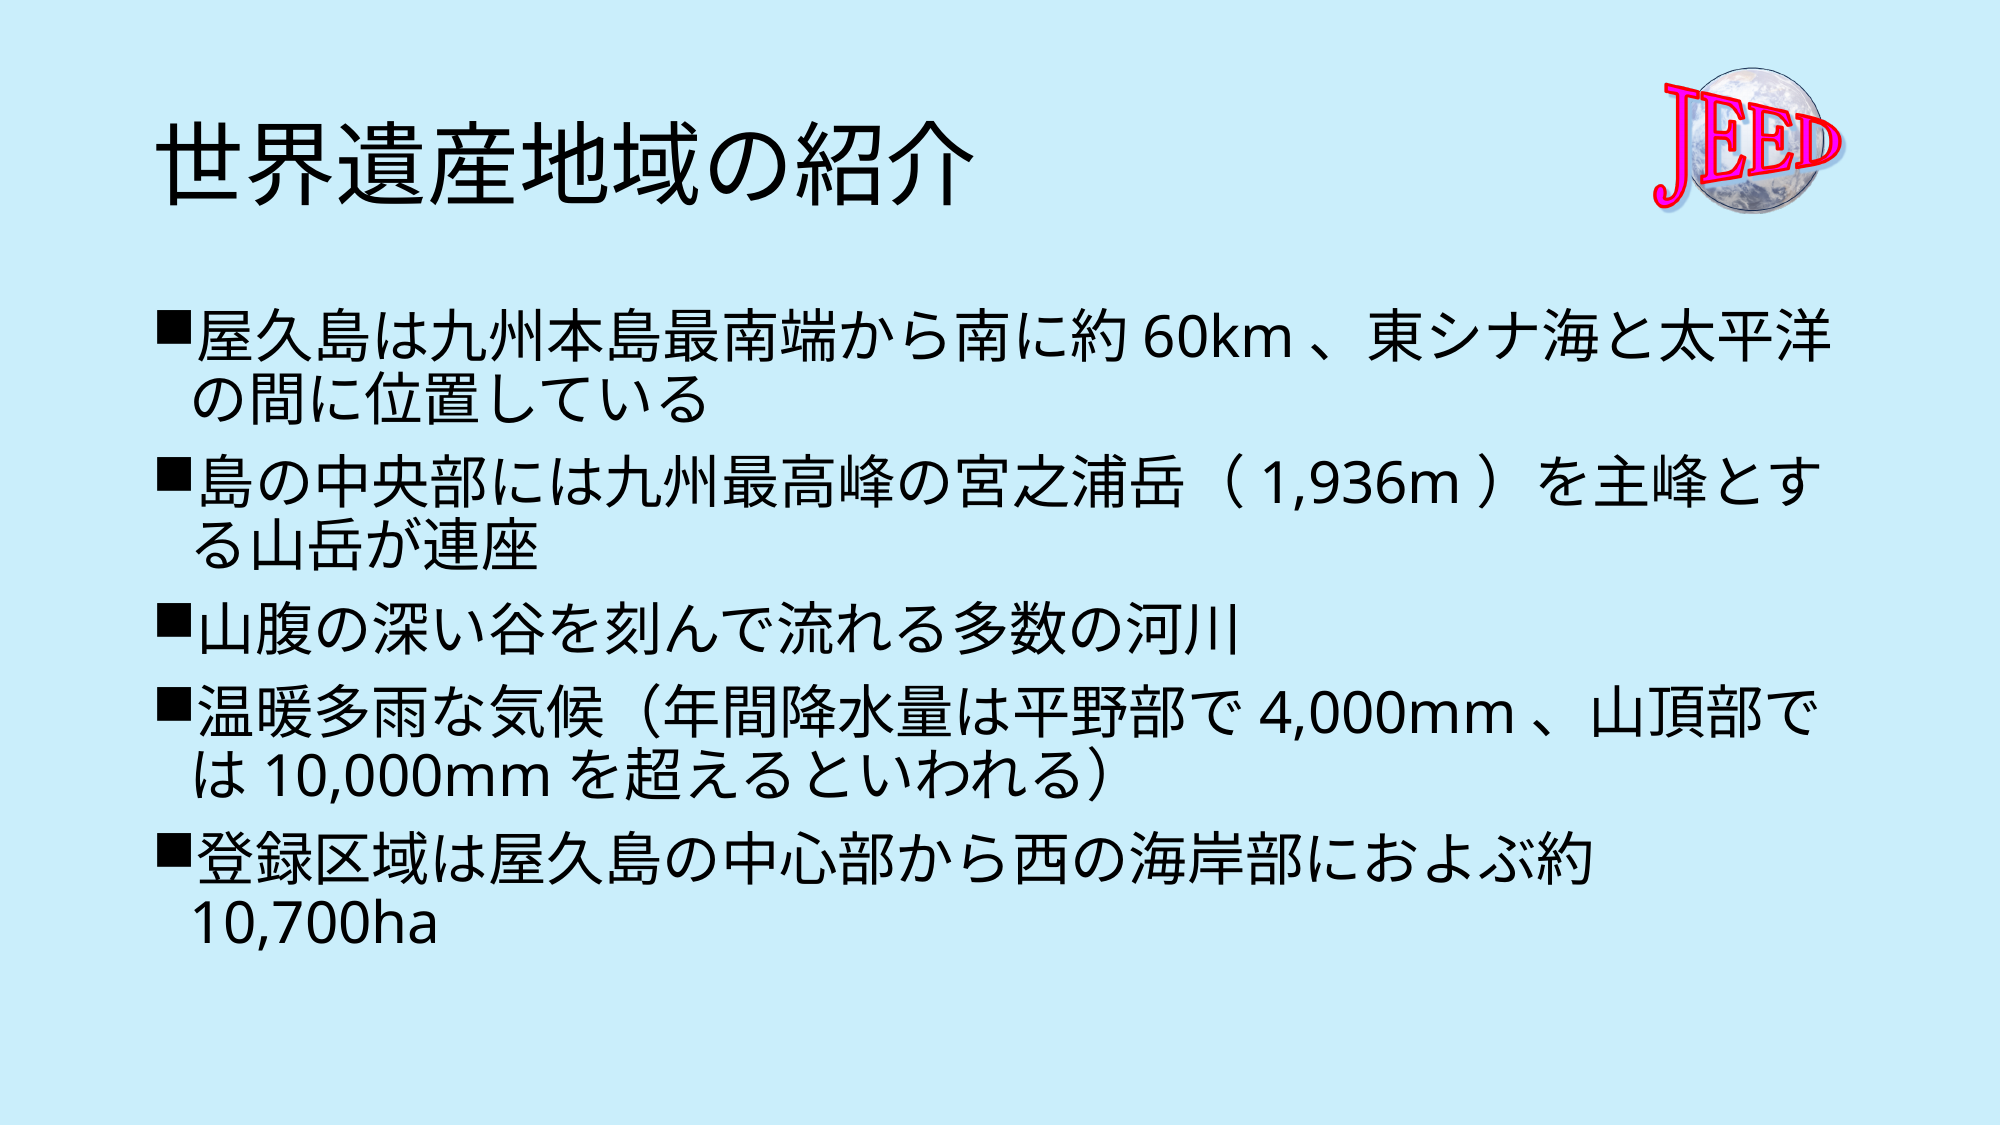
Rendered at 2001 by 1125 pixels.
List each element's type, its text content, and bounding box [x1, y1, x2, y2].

list 屋久島は九州本島最南端から南に約60km、東シナ海と太平洋の間に位置している 島の中央部には九州最高峰の宮之浦岳（1,936m）を主峰とする山岳が連座 山腹の深い谷を刻んで流れる多数の河川 温暖多雨な気候（年間降水量は平野部で4,000mm、山頂部では10,000mmを超えるといわれる） 登録区域は屋久島の中心部から西の海岸部におよぶ約10,700ha [137, 299, 1863, 1014]
title 世界遺産地域の紹介 [137, 59, 1863, 278]
